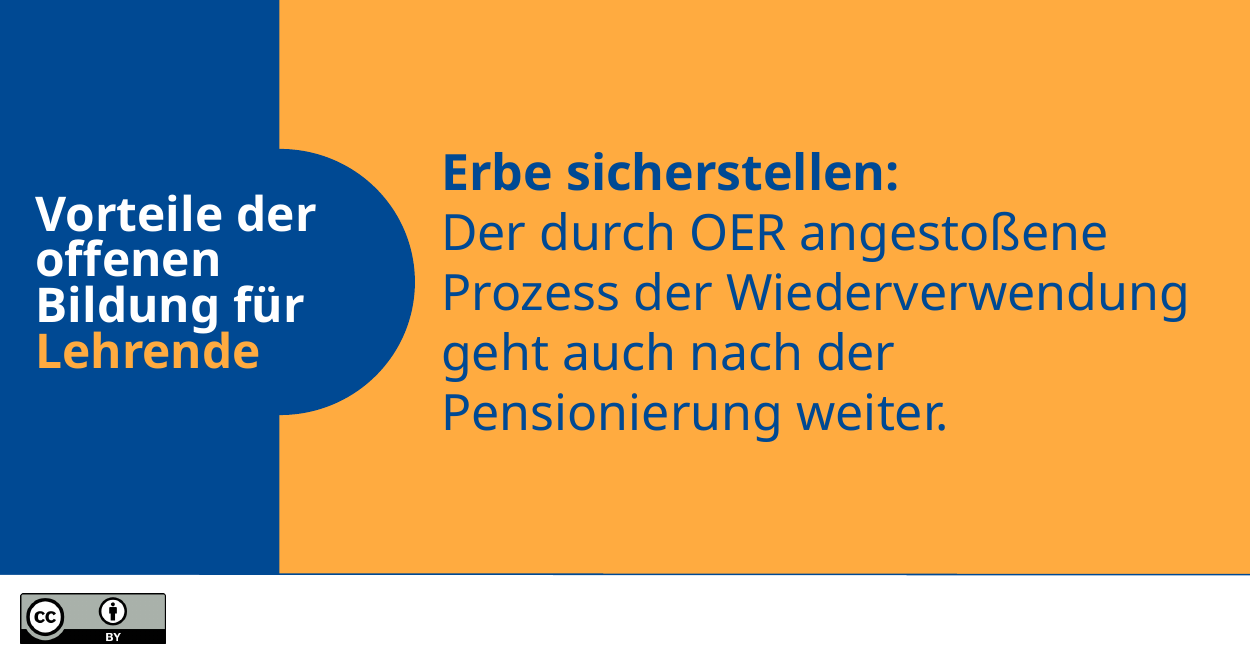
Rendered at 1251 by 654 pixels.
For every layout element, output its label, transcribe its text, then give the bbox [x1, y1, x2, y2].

text_box Erbe sicherstellen: Der durch OER angestoßene Prozess der Wiederverwendung geht auch nach der Pensionierung weiter. [426, 125, 1237, 456]
picture [20, 592, 166, 645]
text_box [382, 194, 415, 370]
text_box [0, 0, 280, 573]
text_box [206, 393, 355, 416]
text_box Vorteile der offenen Bildung für Lehrende [20, 179, 382, 393]
text_box [0, 582, 1250, 654]
text_box [195, 148, 366, 179]
